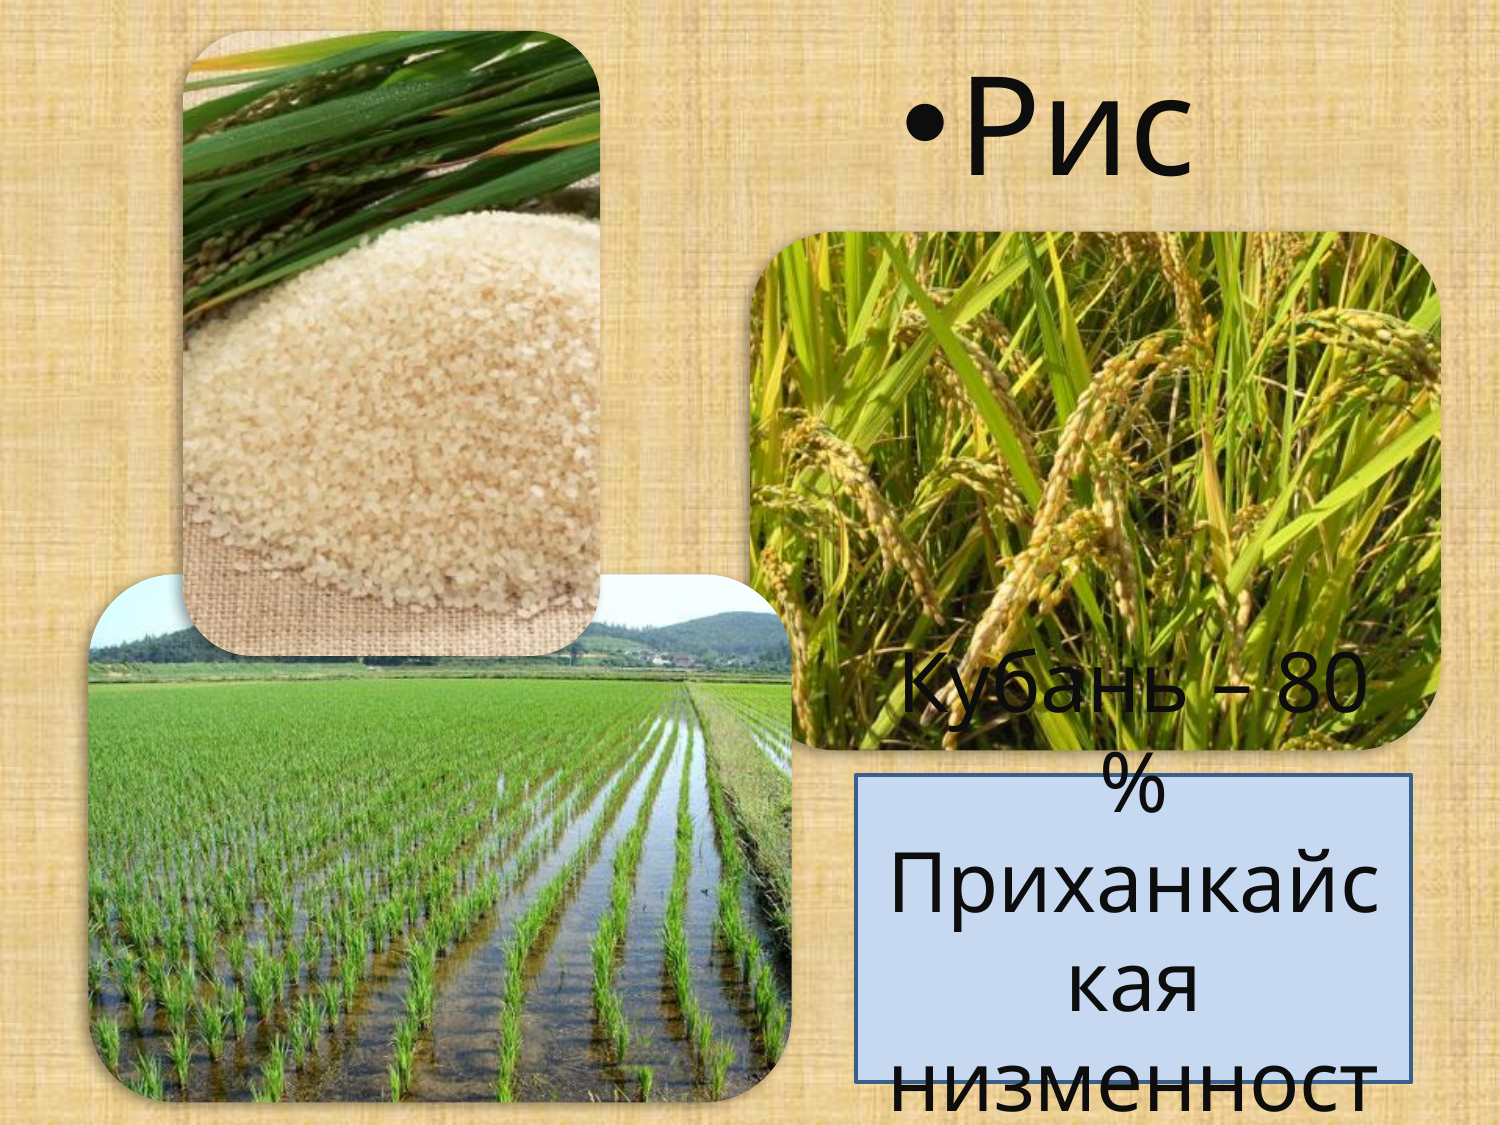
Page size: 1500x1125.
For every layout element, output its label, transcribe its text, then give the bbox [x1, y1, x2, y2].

text_box Кубань – 80 % Приханкайская низменность [854, 773, 1413, 1084]
text_box Рис [785, 30, 1211, 178]
picture [0, 0, 1500, 1125]
